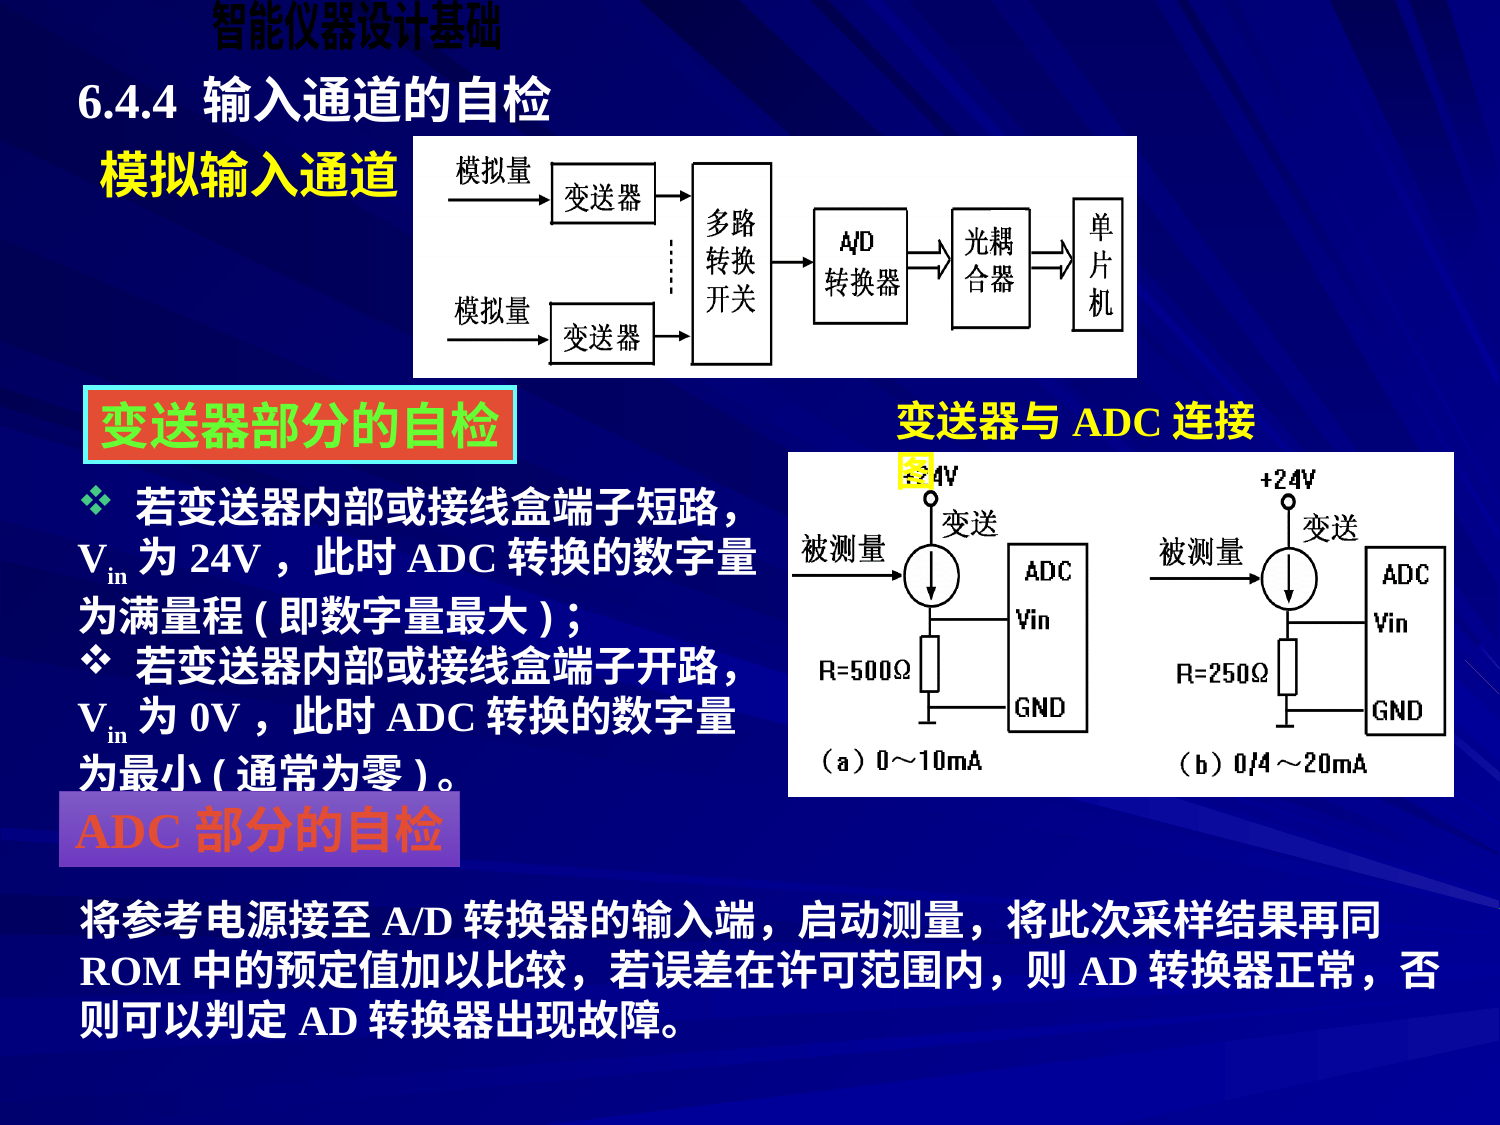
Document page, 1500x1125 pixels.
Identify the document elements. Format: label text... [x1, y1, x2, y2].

text_box 变送器部分的自检 [85, 387, 516, 463]
text_box 若变送器内部或接线盒端子短路，Vin为24V，此时ADC转换的数字量为满量程(即数字量最大)； 若变送器内部或接线盒端子开路，Vin为0V，此时ADC转换的数字量为最小(通常为零)。 [62, 473, 788, 806]
text_box ADC部分的自检 [59, 791, 460, 867]
picture [787, 452, 1454, 797]
picture [413, 136, 1137, 378]
text_box 模拟输入通道 [84, 136, 413, 212]
text_box 6.4.4 输入通道的自检 [62, 61, 976, 136]
text_box 变送器与ADC连接图 [880, 387, 1302, 452]
text_box 将参考电源接至A/D转换器的输入端，启动测量，将此次采样结果再同ROM中的预定值加以比较，若误差在许可范围内，则AD转换器正常，否则可以判定AD转换器出现故障。 [64, 886, 1468, 1052]
